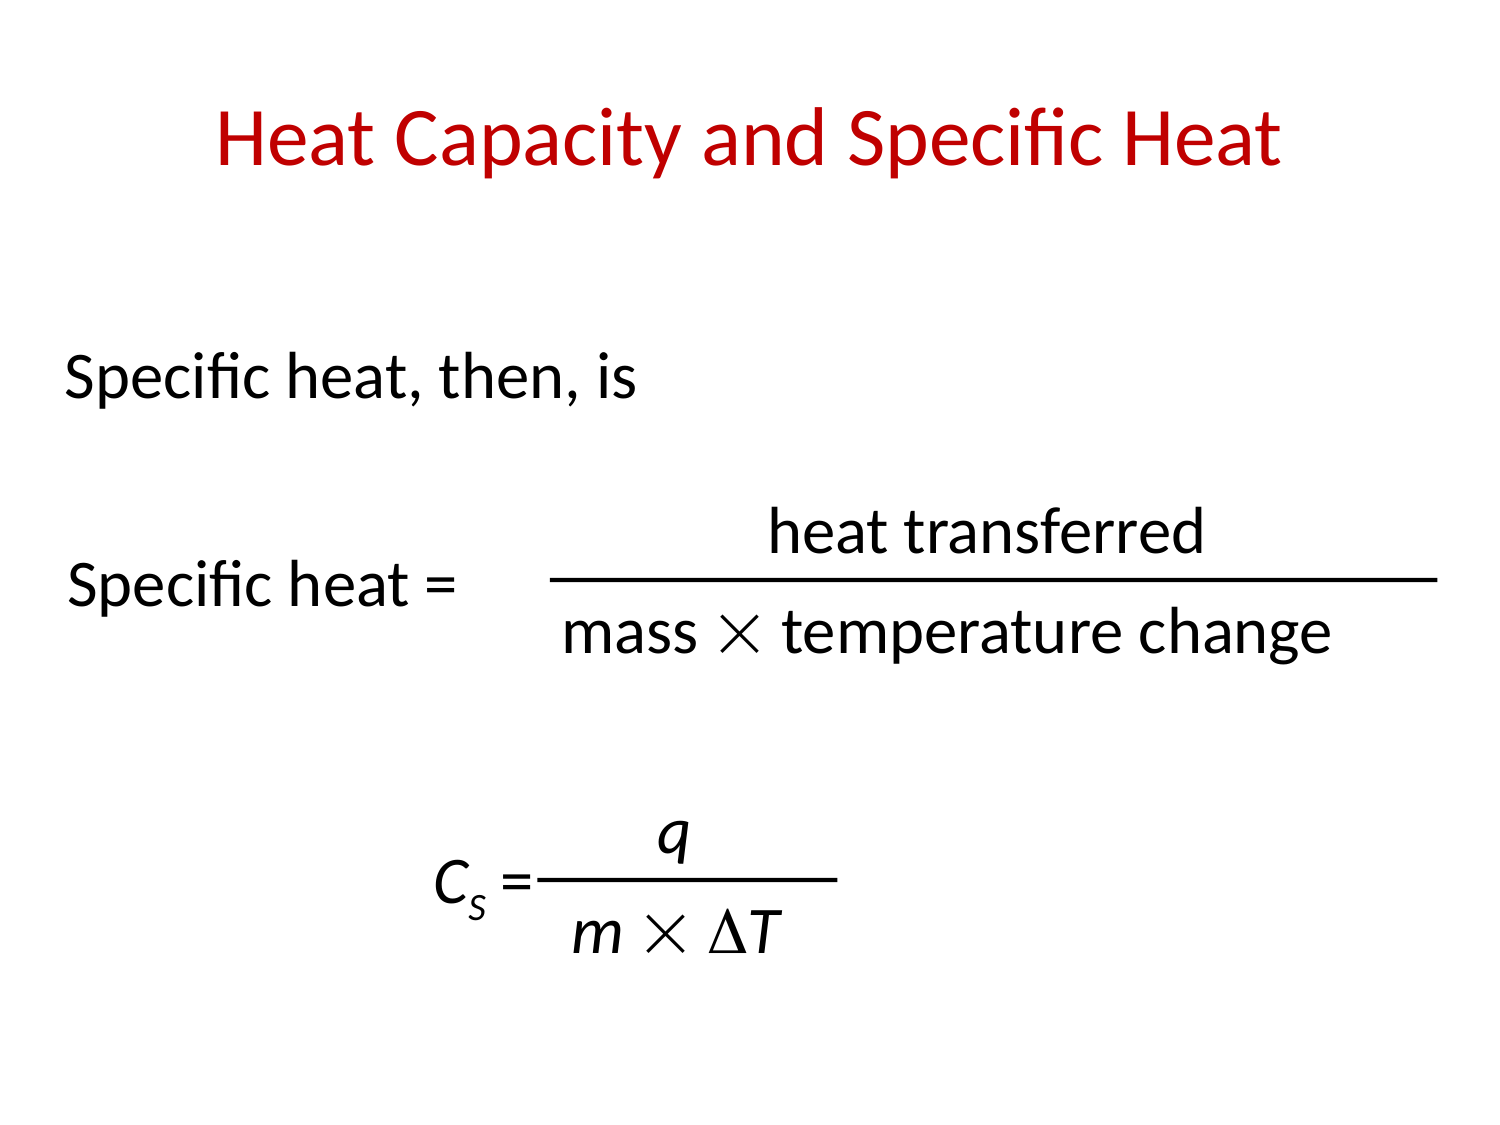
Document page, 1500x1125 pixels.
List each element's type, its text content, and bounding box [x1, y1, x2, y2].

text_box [416, 779, 838, 976]
text_box Heat Capacity and Specific Heat [0, 75, 1500, 263]
text_box Specific heat, then, is [50, 324, 1350, 450]
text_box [49, 479, 1438, 676]
